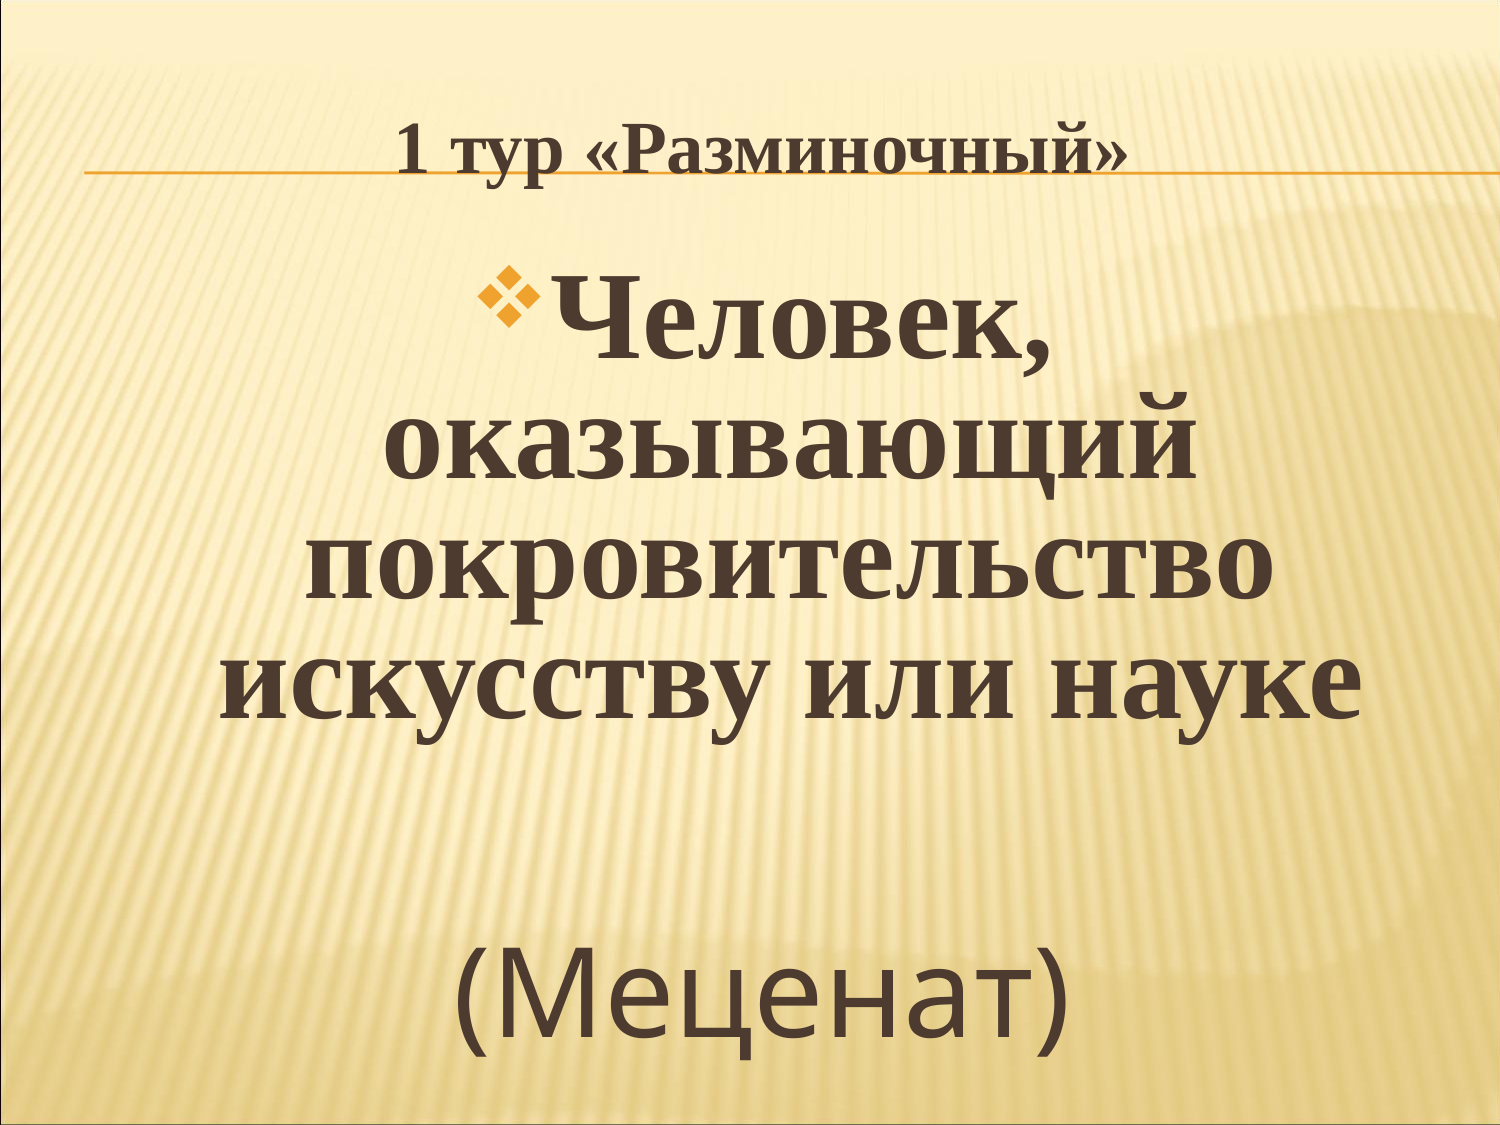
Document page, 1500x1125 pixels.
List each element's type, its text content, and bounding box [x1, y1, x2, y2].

picture [0, 0, 1500, 1125]
list Человек, оказывающий покровительство искусству или науке (Меценат) [50, 254, 1475, 998]
title 1 тур «Разминочный» [50, 75, 1475, 213]
